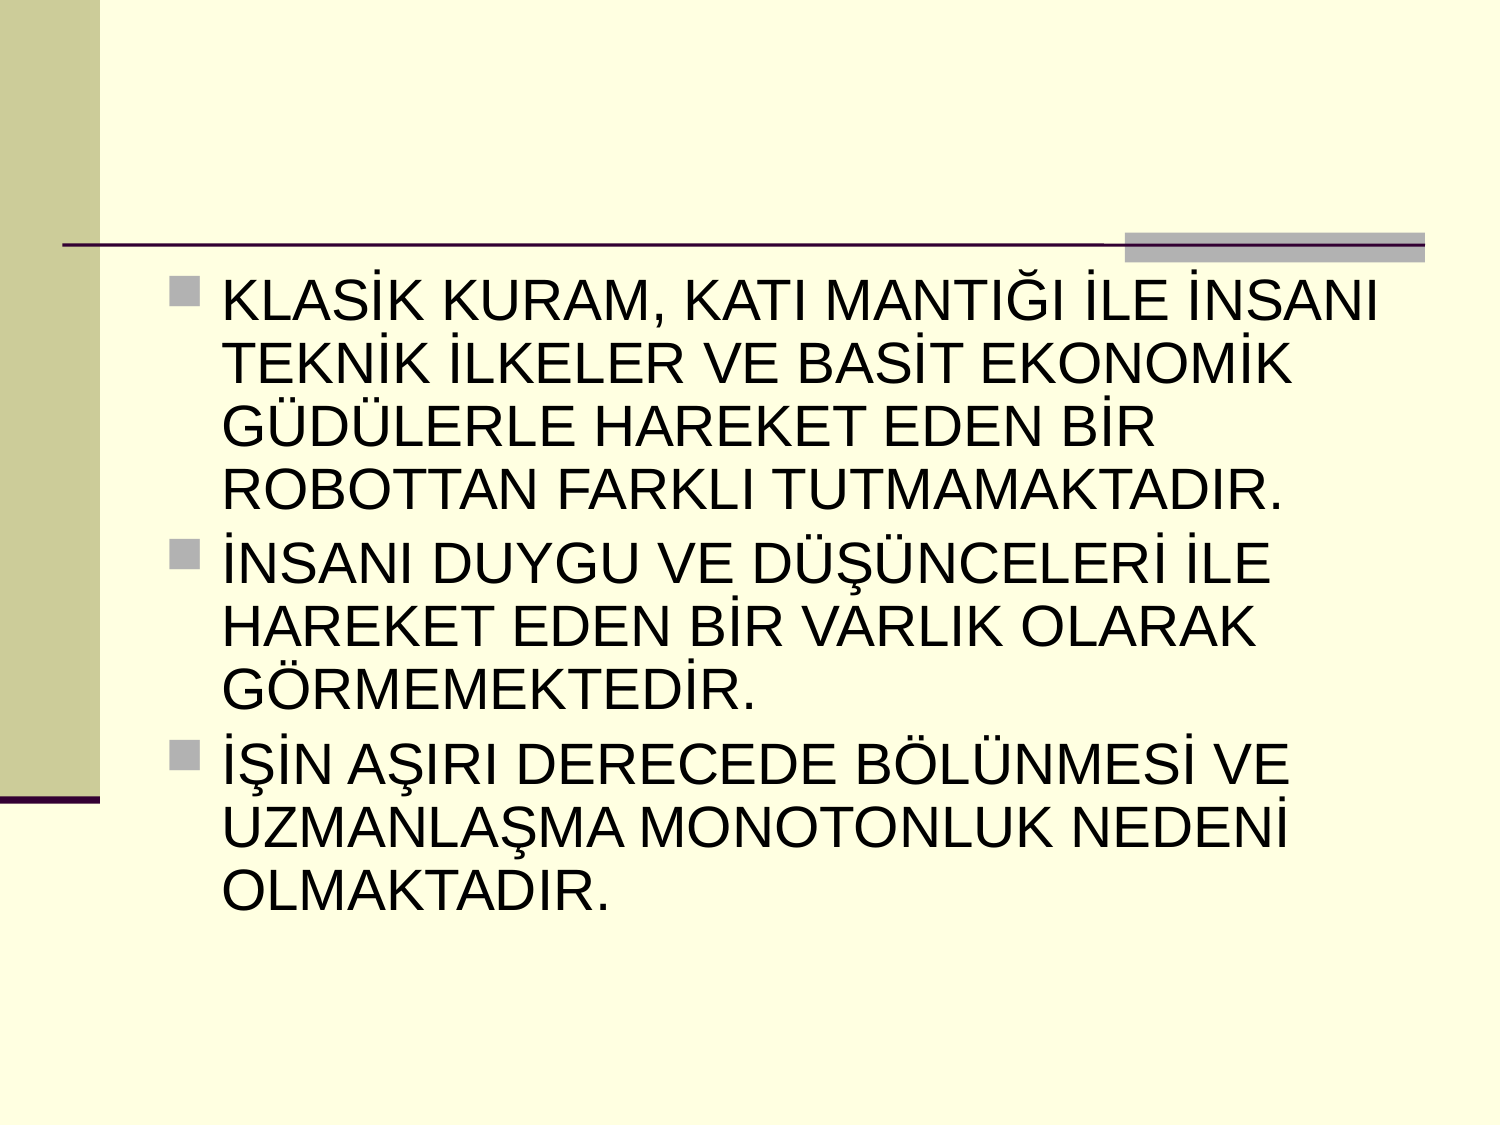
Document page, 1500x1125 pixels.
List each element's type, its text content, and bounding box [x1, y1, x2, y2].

list KLASİK KURAM, KATI MANTIĞI İLE İNSANI TEKNİK İLKELER VE BASİT EKONOMİK GÜDÜLERLE HAREKET EDEN BİR ROBOTTAN FARKLI TUTMAMAKTADIR. İNSANI DUYGU VE DÜŞÜNCELERİ İLE HAREKET EDEN BİR VARLIK OLARAK GÖRMEMEKTEDİR. İŞİN AŞIRI DERECEDE BÖLÜNMESİ VE UZMANLAŞMA MONOTONLUK NEDENİ OLMAKTADIR. [149, 262, 1426, 1006]
